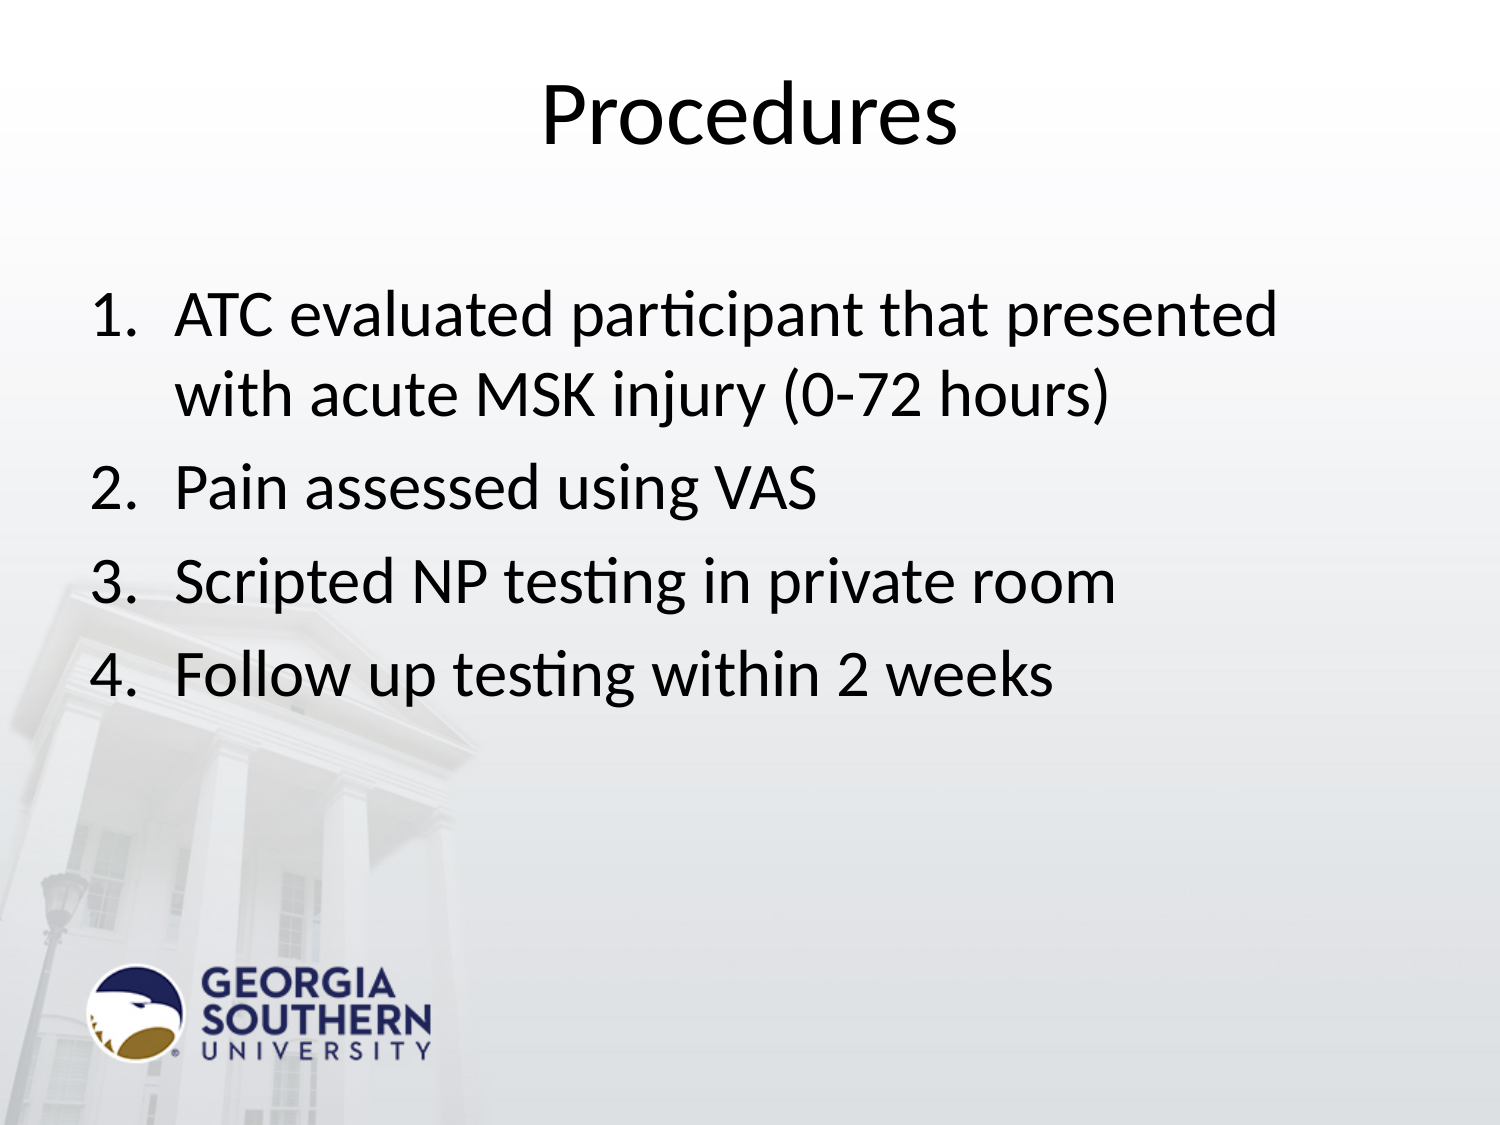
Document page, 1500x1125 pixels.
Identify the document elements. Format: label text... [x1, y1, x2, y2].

title Procedures [75, 45, 1425, 233]
list ATC evaluated participant that presented with acute MSK injury (0-72 hours) Pain assessed using VAS Scripted NP testing in private room Follow up testing within 2 weeks [75, 262, 1425, 1005]
picture [0, 0, 1500, 1125]
